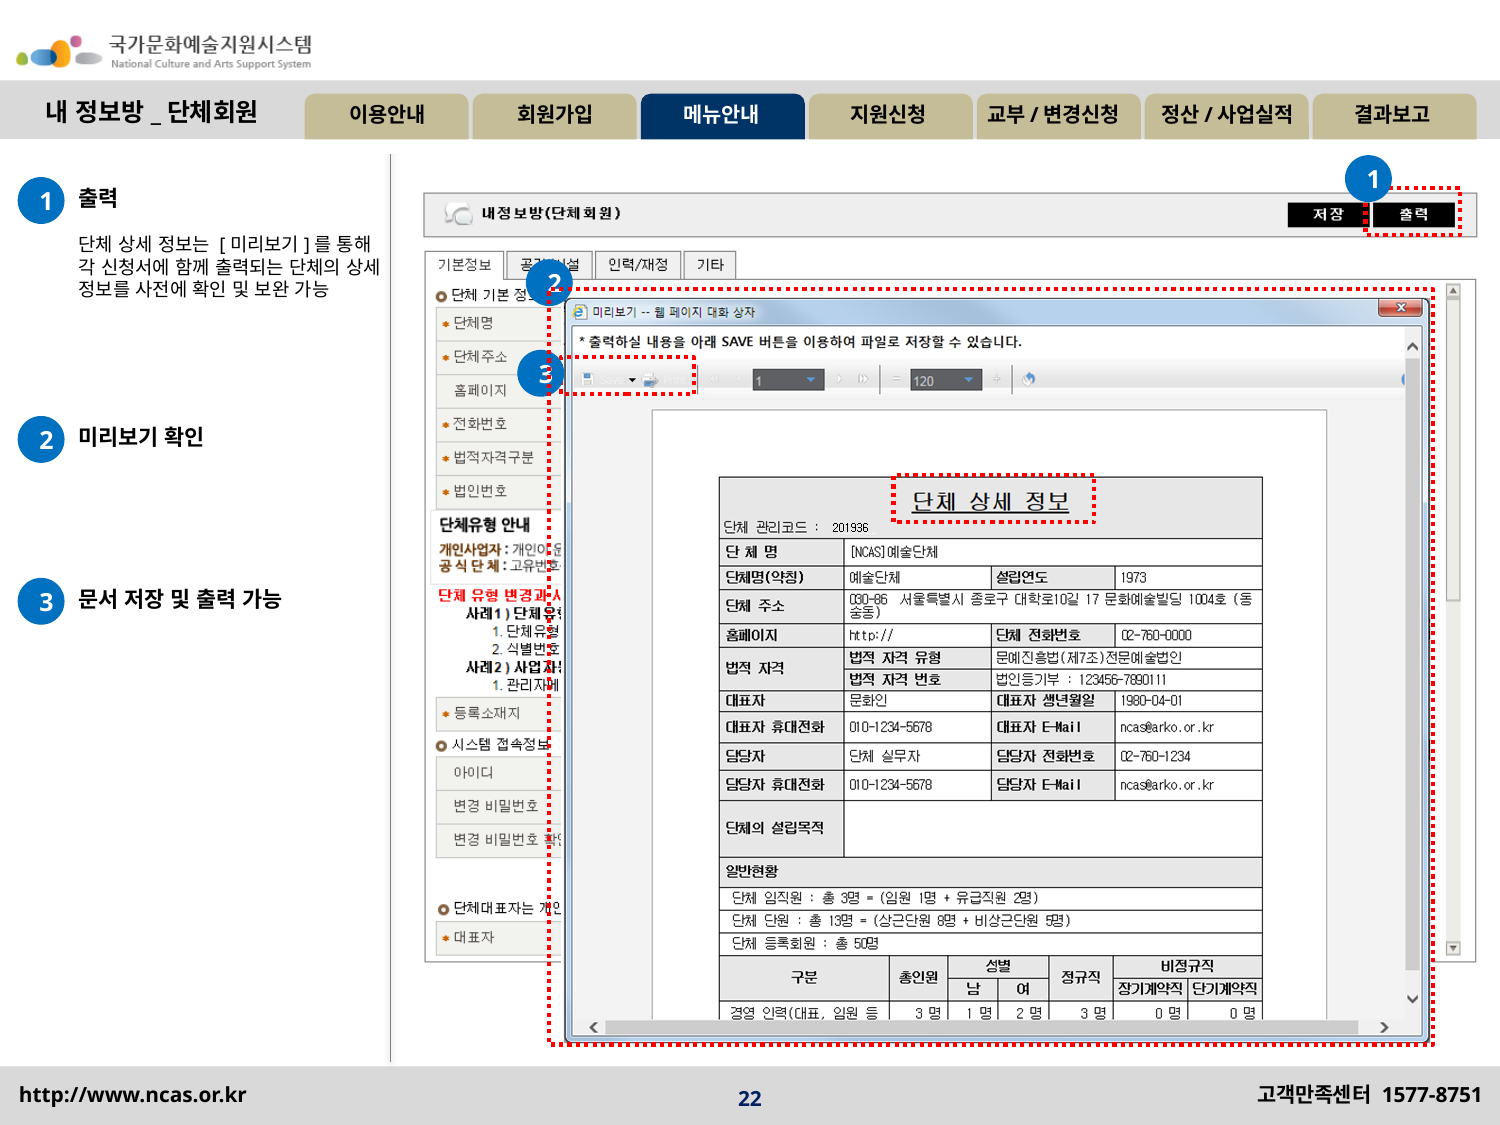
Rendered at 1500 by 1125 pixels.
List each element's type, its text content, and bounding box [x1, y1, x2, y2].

text_box 3 [15, 575, 63, 627]
text_box 2 [15, 413, 63, 465]
text_box 문서 저장 및 출력 가능 [63, 577, 396, 619]
text_box 내 정보방_단체회원 [31, 89, 274, 135]
picture [418, 186, 1483, 1045]
text_box 출력 단체 상세 정보는 [미리보기]를 통해 각 신청서에 함께 출력되는 단체의 상세 정보를 사전에 확인 및 보완 가능 [63, 177, 396, 308]
text_box 미리보기 확인 [63, 415, 396, 457]
text_box 1 [1342, 153, 1394, 185]
picture [6, 24, 324, 77]
text_box 1 [15, 174, 63, 227]
text_box [547, 975, 555, 1047]
